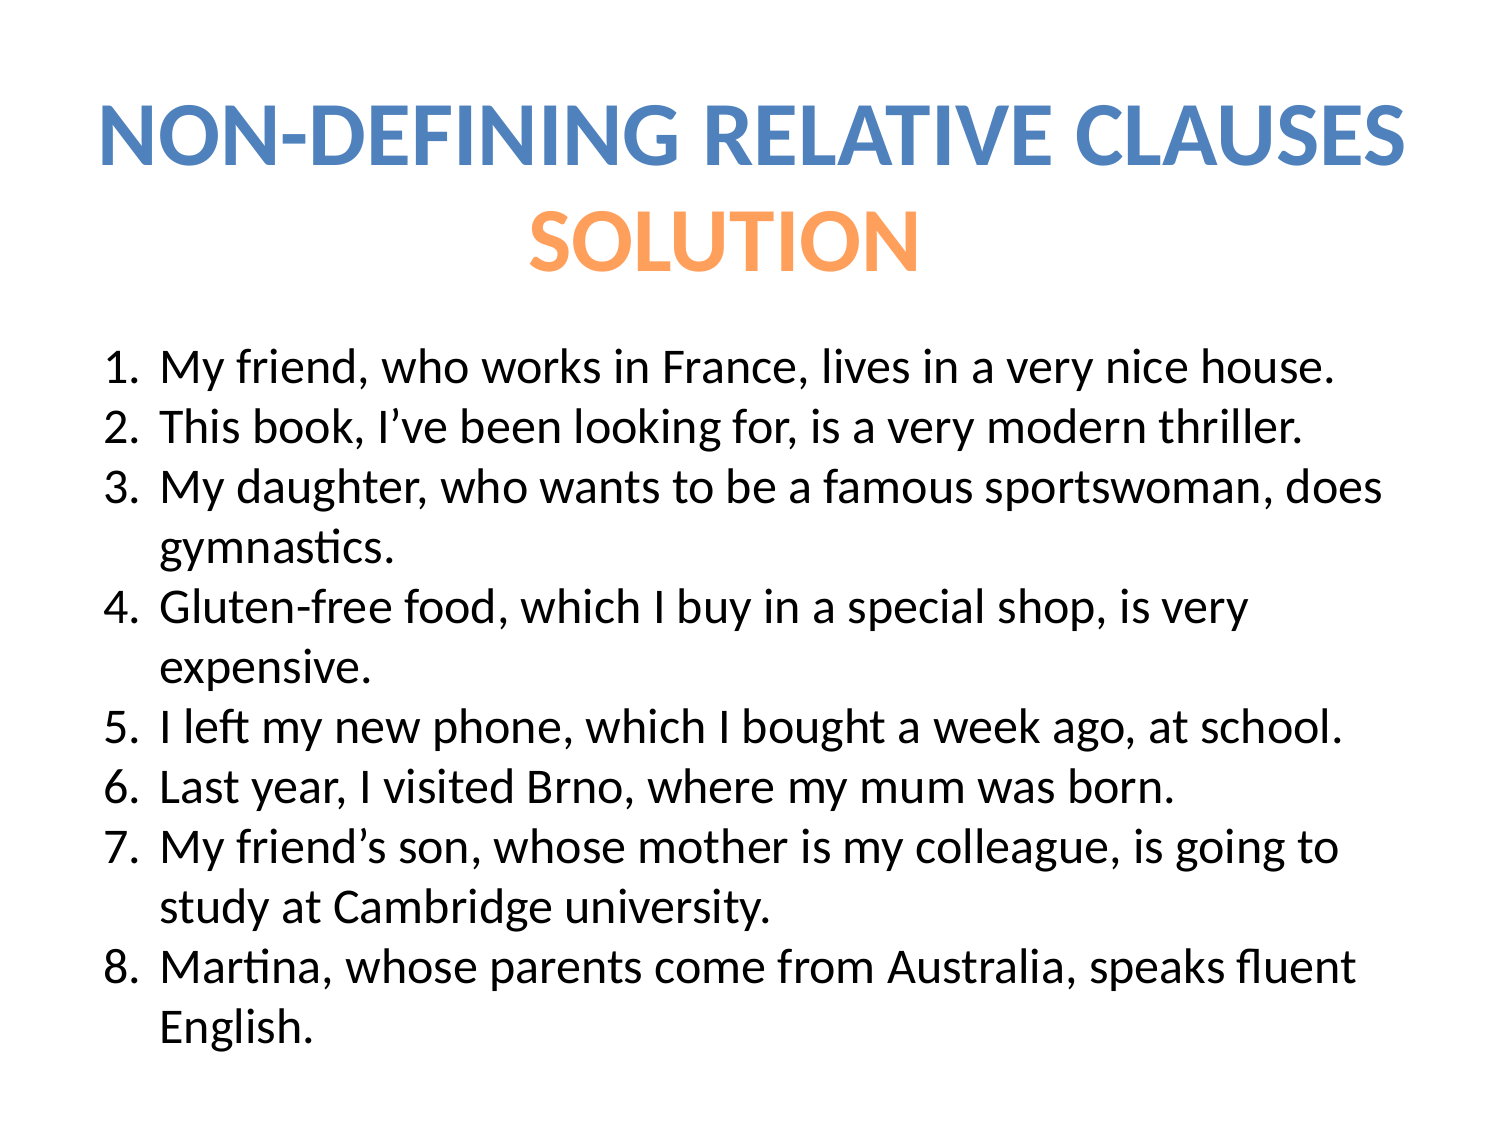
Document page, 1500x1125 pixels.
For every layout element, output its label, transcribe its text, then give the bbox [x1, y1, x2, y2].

text_box SOLUTION [513, 172, 938, 298]
text_box My friend, who works in France, lives in a very nice house. This book, I’ve been looking for, is a very modern thriller. My daughter, who wants to be a famous sportswoman, does gymnastics. Gluten-free food, which I buy in a special shop, is very expensive. I left my new phone, which I bought a week ago, at school. Last year, I visited Brno, where my mum was born. My friend’s son, whose mother is my colleague, is going to study at Cambridge university. Martina, whose parents come from Australia, speaks fluent English. [88, 326, 1424, 1061]
text_box non-Defining relative clauses [82, 66, 1423, 192]
